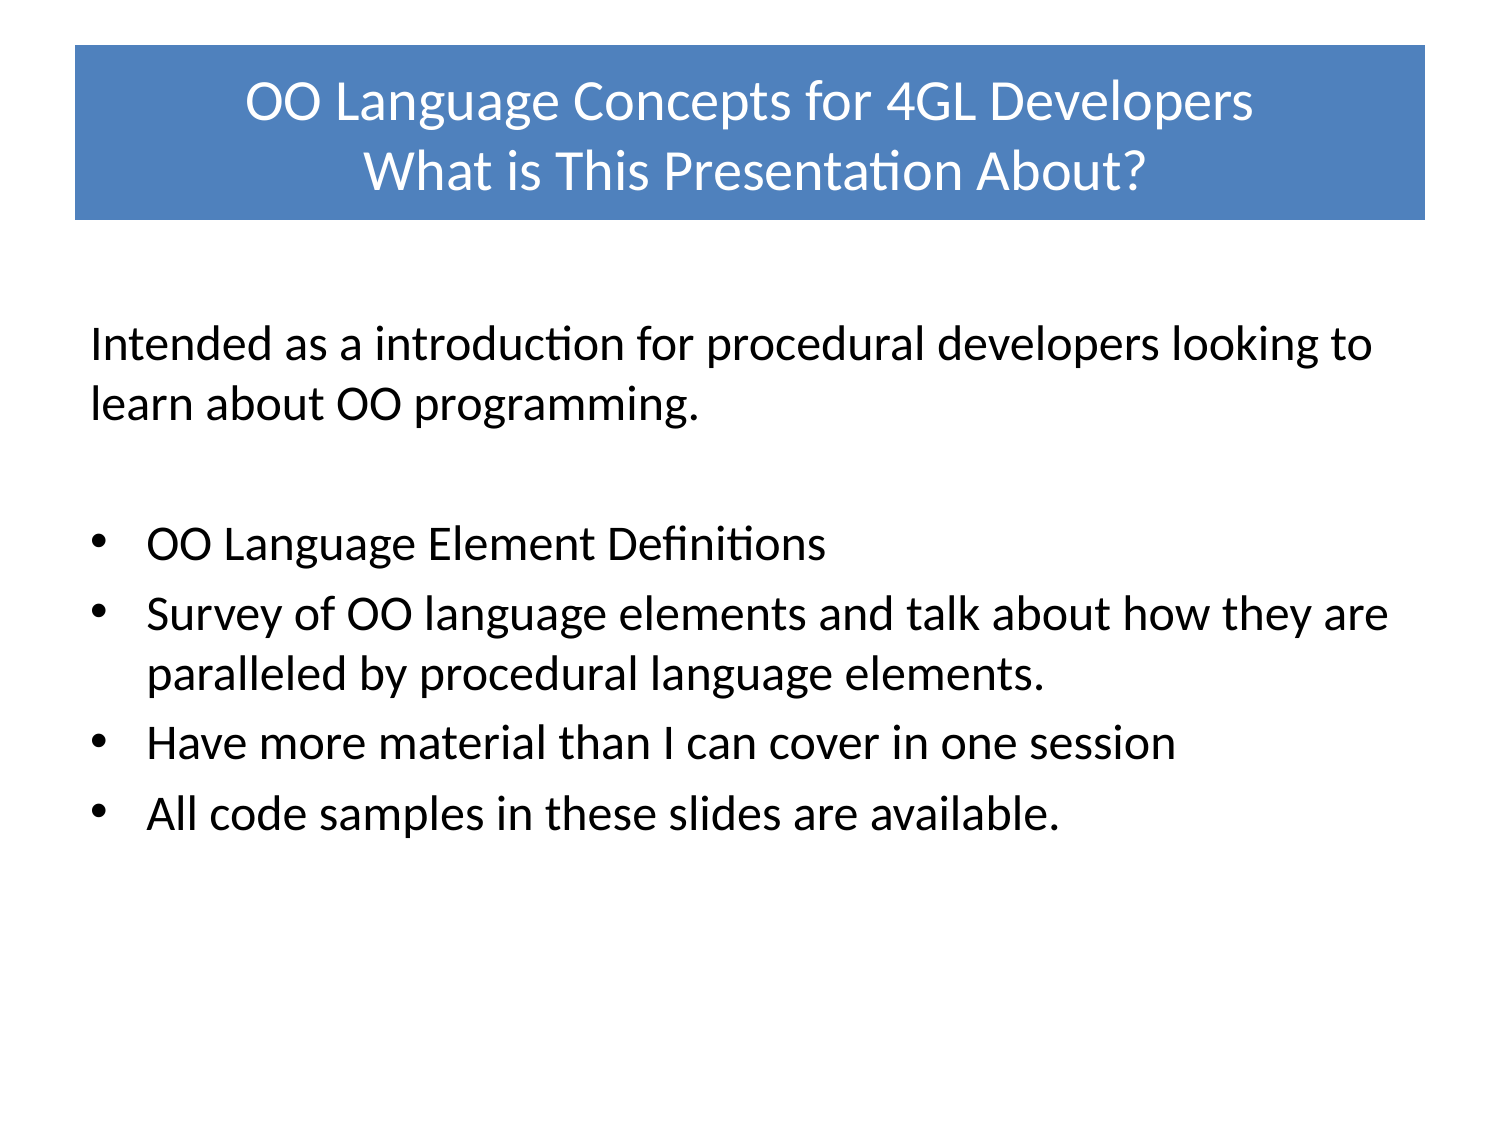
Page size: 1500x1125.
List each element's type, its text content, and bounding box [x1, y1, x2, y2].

list Intended as a introduction for procedural developers looking to learn about OO programming. OO Language Element Definitions Survey of OO language elements and talk about how they are paralleled by procedural language elements. Have more material than I can cover in one session All code samples in these slides are available. [75, 302, 1425, 906]
title OO Language Concepts for 4GL Developers What is This Presentation About? [75, 45, 1425, 220]
